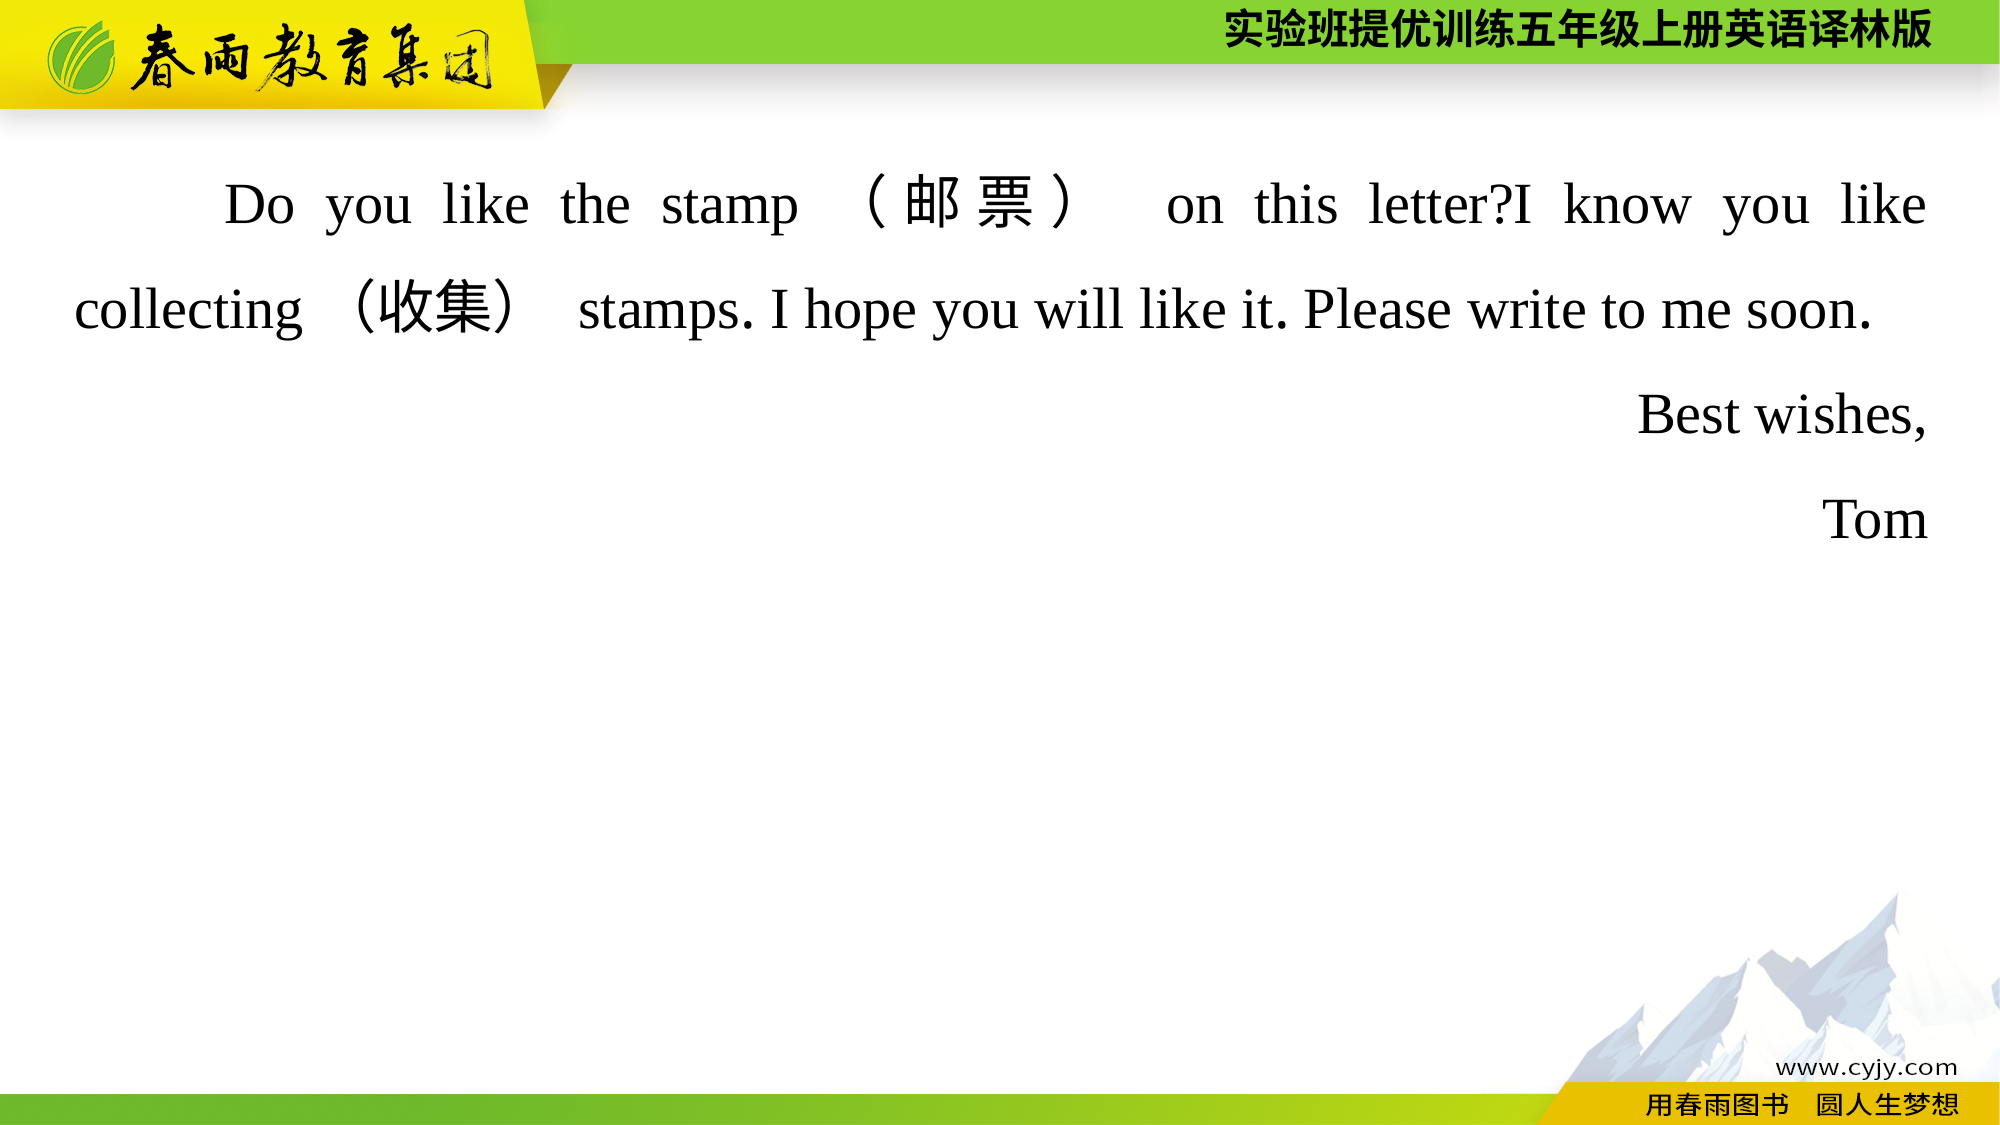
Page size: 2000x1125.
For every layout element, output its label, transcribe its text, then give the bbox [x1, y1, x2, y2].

picture [0, 0, 2000, 1125]
list Do you like the stamp（邮票） on this letter?I know you like collecting（收集） stamps. I hope you will like it. Please write to me soon. Best wishes, Tom [59, 122, 1944, 562]
